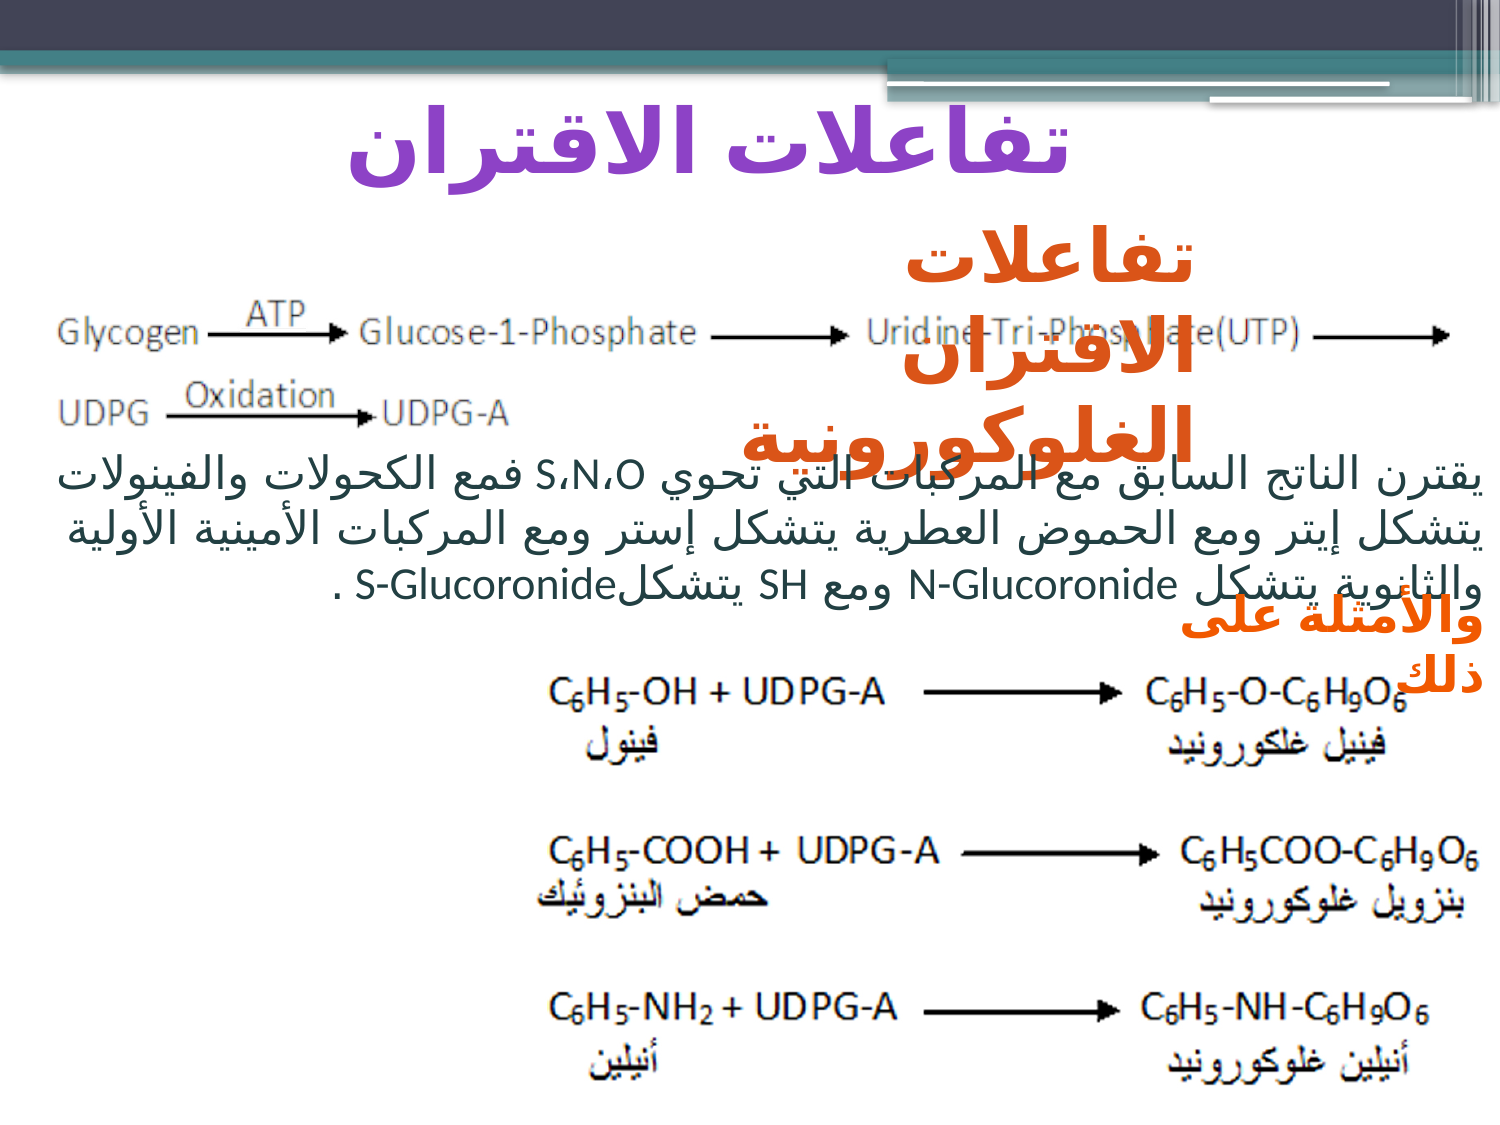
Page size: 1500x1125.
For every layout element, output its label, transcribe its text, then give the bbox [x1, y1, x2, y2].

text_box يقترن الناتج السابق مع المركبات التي تحوي S،N،O فمع الكحولات والفينولات يتشكل إيتر ومع الحموض العطرية يتشكل إستر ومع المركبات الأمينية الأولية والثانوية يتشكل N-Glucoronide ومع SH يتشكلS-Glucoronide . [0, 436, 1500, 616]
text_box تفاعلات الاقتران [275, 49, 1144, 199]
text_box والأمثلة على ذلك [1100, 574, 1500, 642]
picture [524, 637, 1495, 1088]
text_box تفاعلات الاقتران الغلوكورونية [587, 199, 1213, 259]
picture [24, 262, 1463, 461]
